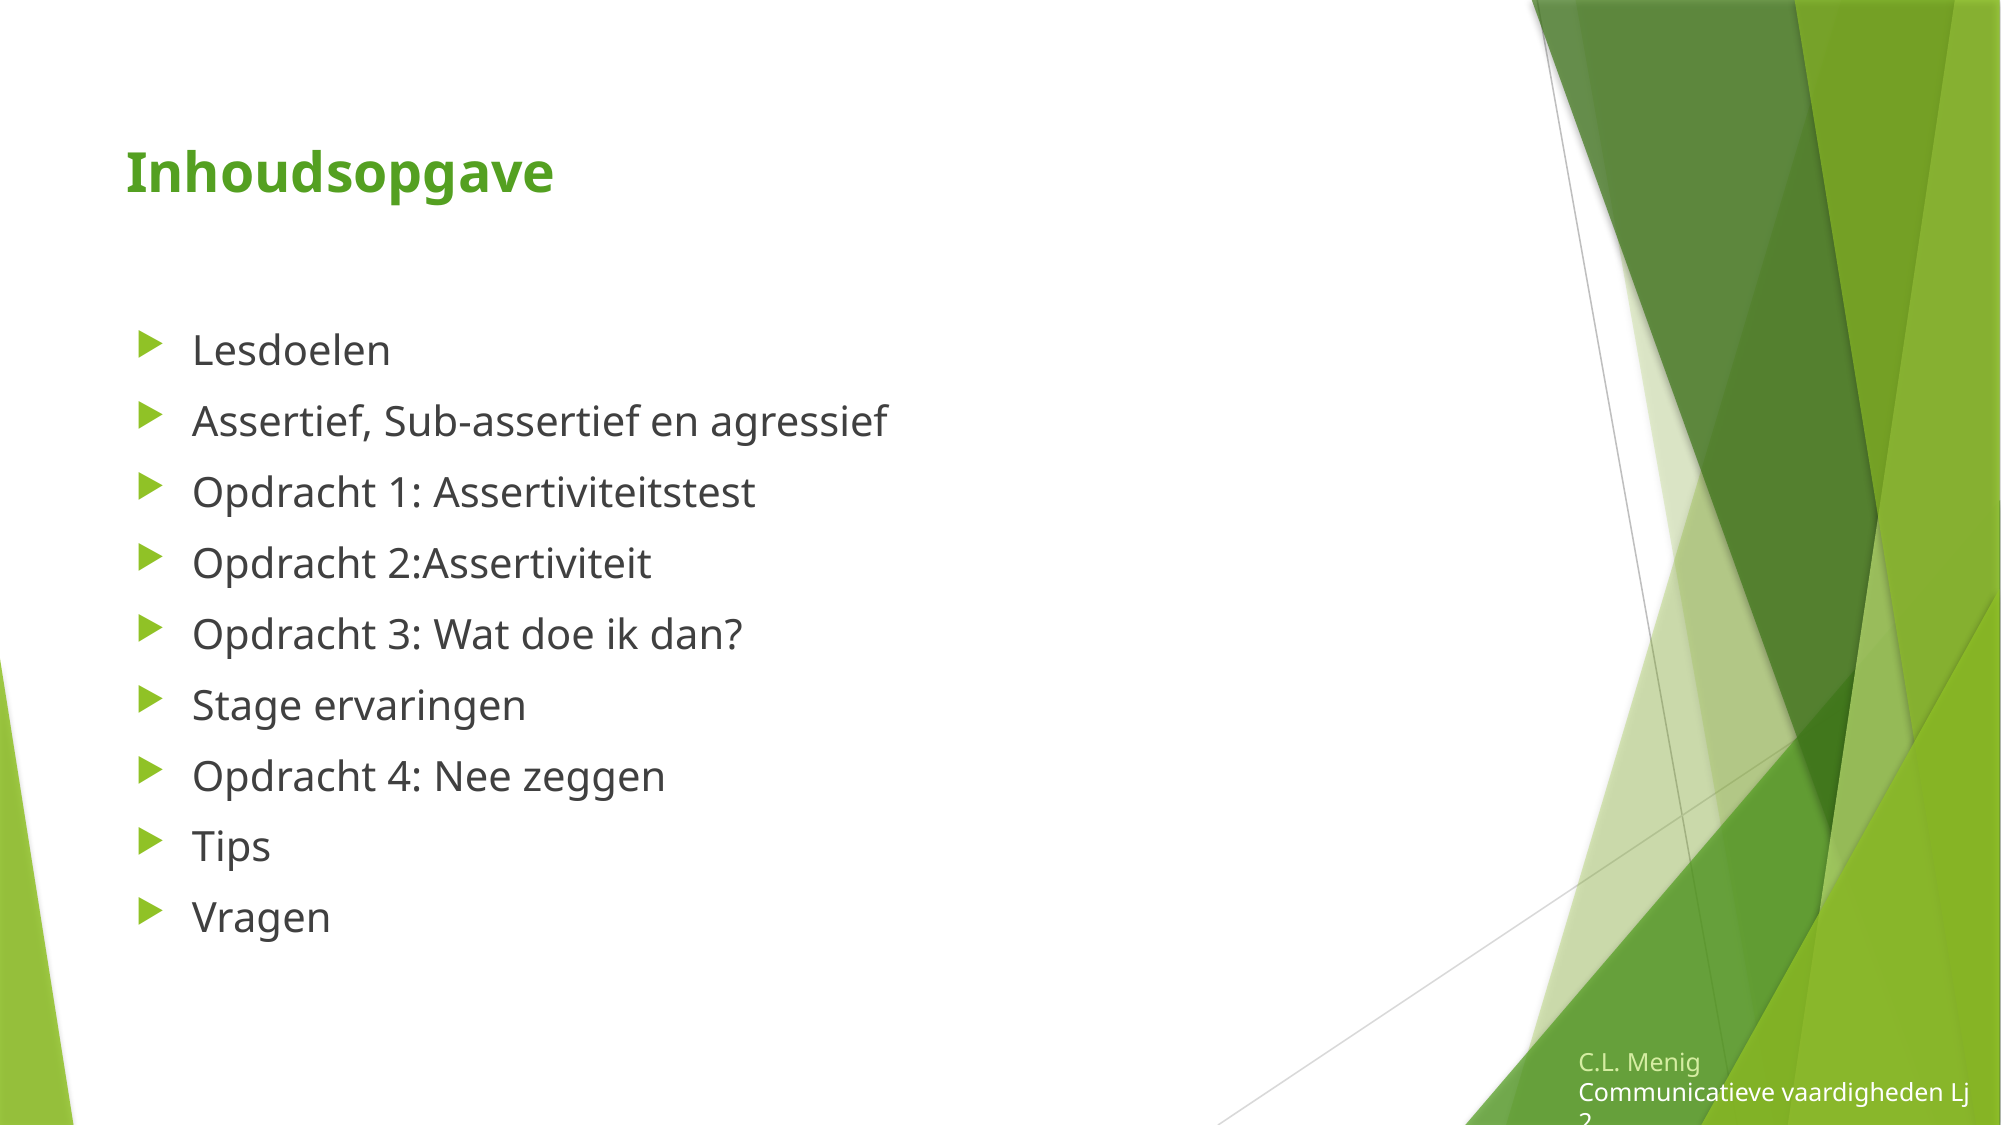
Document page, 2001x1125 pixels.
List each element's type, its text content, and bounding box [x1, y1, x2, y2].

text_box C.L. Menig Communicatieve vaardigheden Lj 2 [1563, 1038, 2000, 1125]
text_box Inhoudsopgave [111, 129, 1522, 347]
list Lesdoelen Assertief, Sub-assertief en agressief Opdracht 1: Assertiviteitstest Opdracht 2:Assertiviteit Opdracht 3: Wat doe ik dan? Stage ervaringen Opdracht 4: Nee zeggen Tips Vragen [120, 316, 1531, 953]
